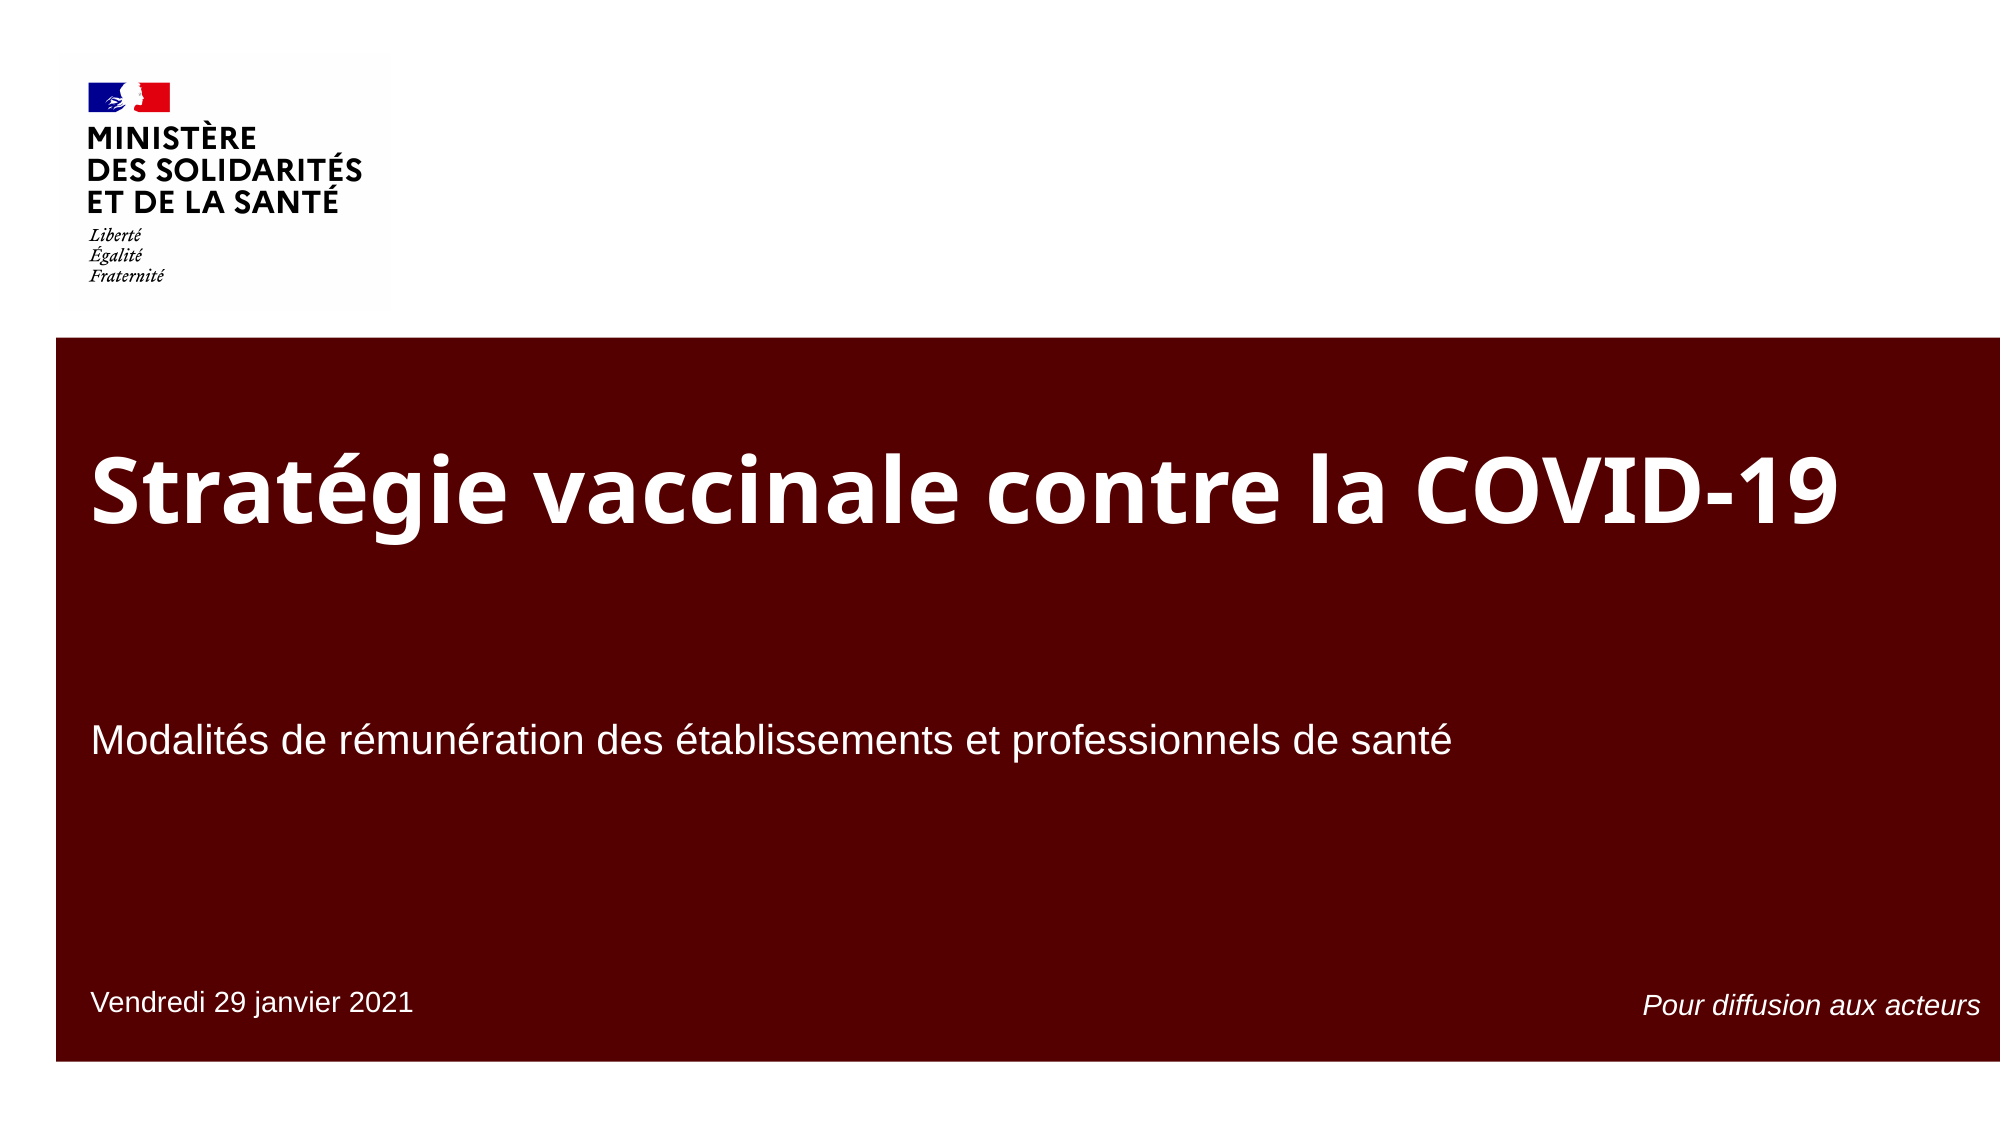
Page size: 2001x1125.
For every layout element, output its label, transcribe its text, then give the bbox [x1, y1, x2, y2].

subtitle Modalités de rémunération des établissements et professionnels de santé [90, 712, 1687, 764]
list Vendredi 29 janvier 2021 [90, 983, 448, 1020]
text_box Pour diffusion aux acteurs [1642, 986, 2000, 1022]
picture [59, 53, 391, 311]
title Stratégie vaccinale contre la COVID-19 [90, 431, 1946, 654]
